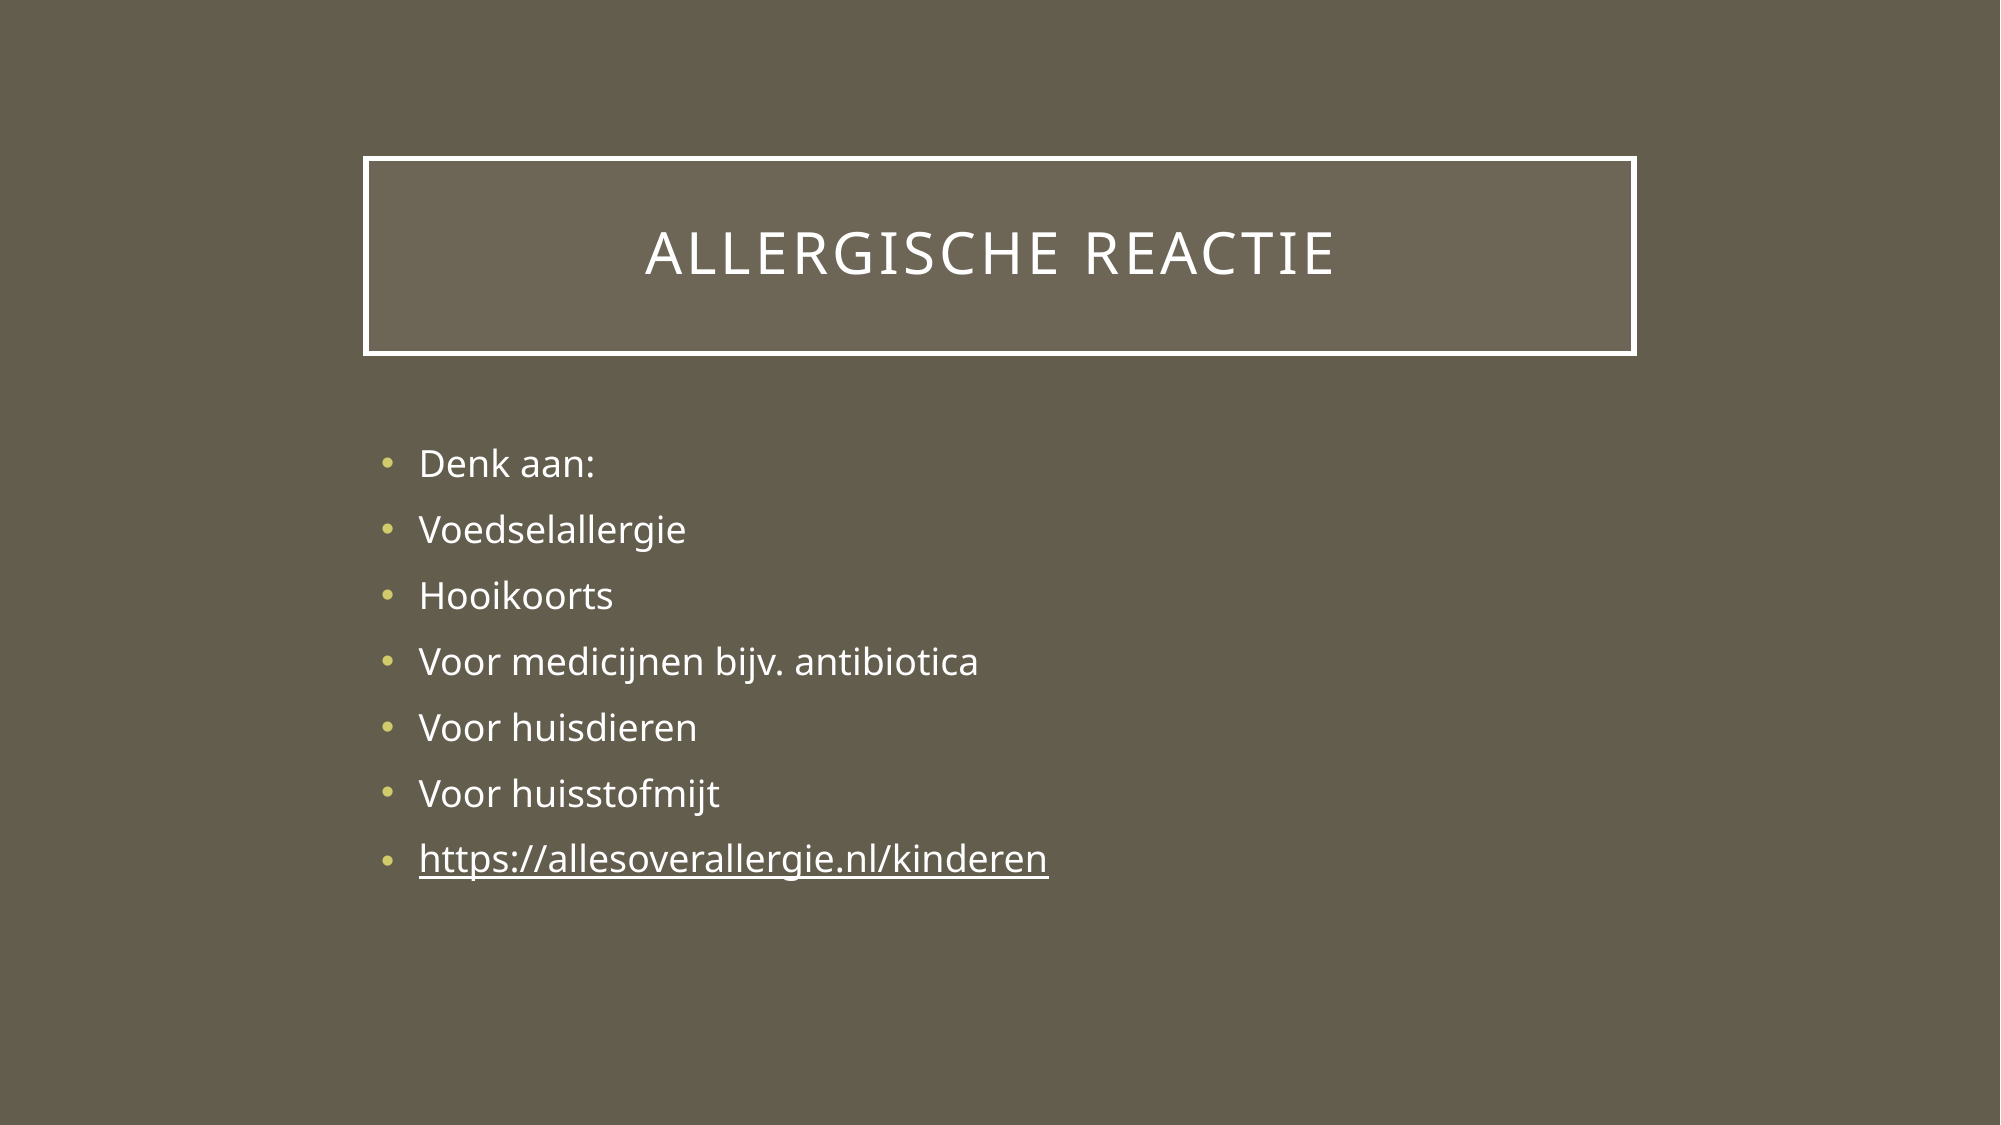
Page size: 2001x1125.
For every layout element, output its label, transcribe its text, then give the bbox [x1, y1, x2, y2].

list Denk aan: Voedselallergie Hooikoorts Voor medicijnen bijv. antibiotica Voor huisdieren Voor huisstofmijt https://allesoverallergie.nl/kinderen [366, 432, 1634, 942]
title Allergische reactie [363, 156, 1637, 356]
